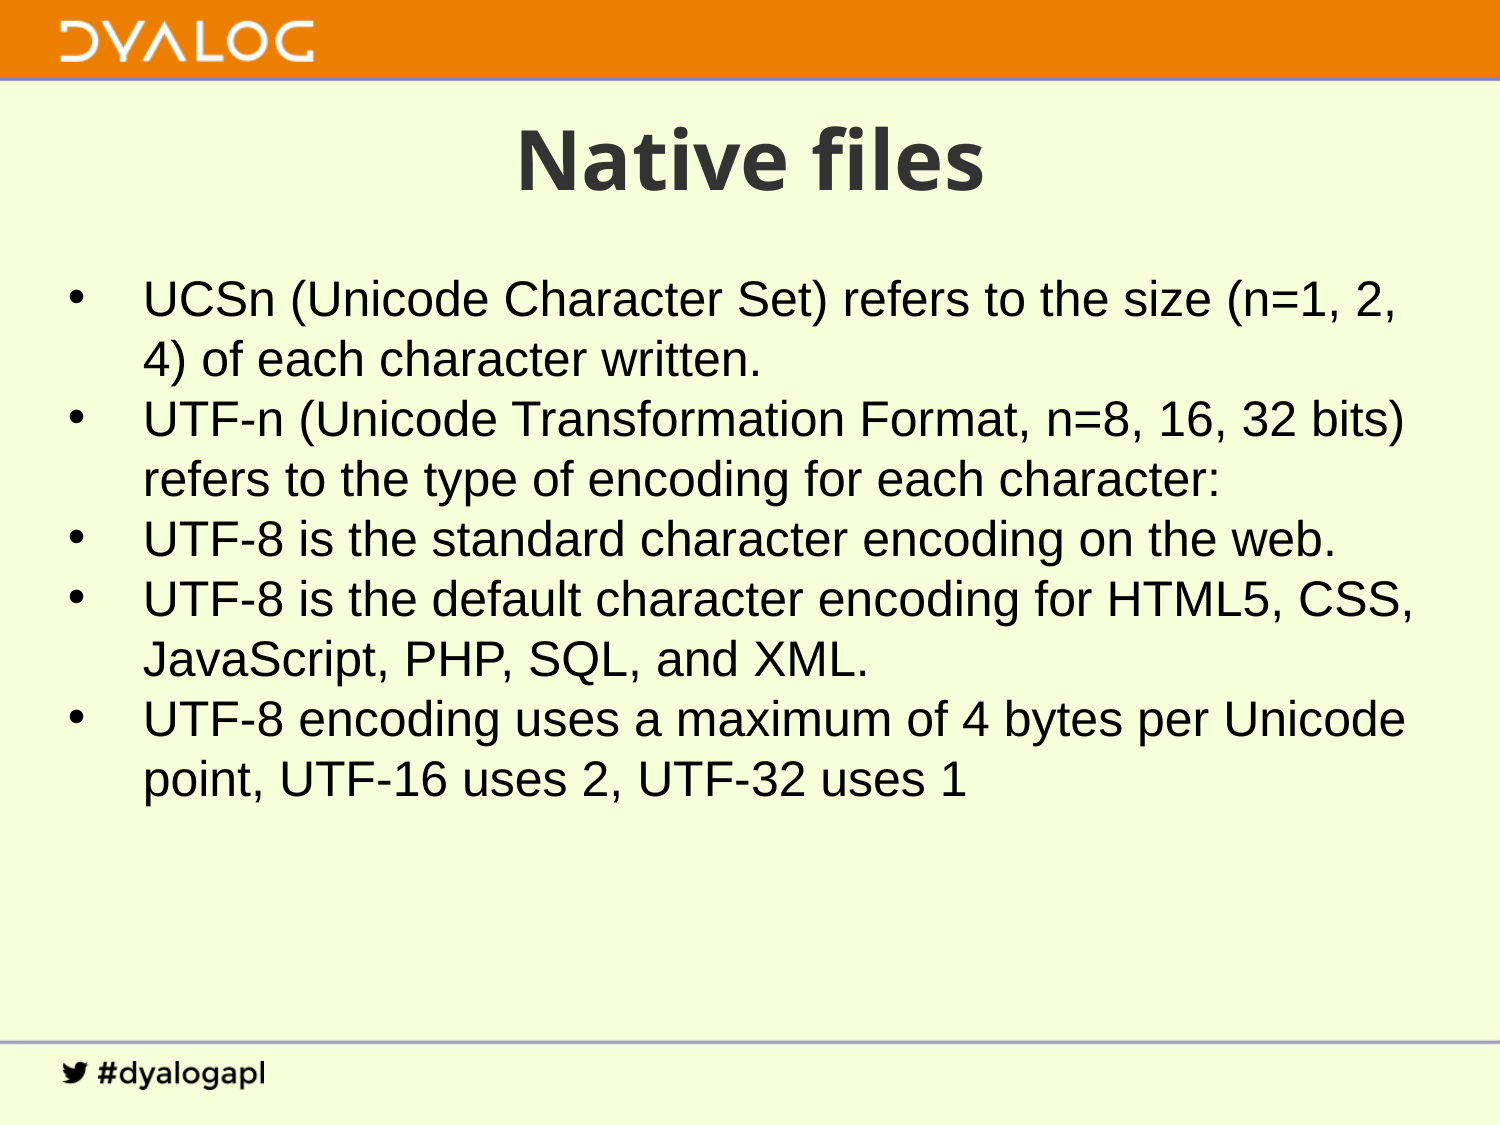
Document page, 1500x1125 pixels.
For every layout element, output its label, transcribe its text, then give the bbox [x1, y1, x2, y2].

title Native files [112, 99, 1388, 268]
subtitle UCSn (Unicode Character Set) refers to the size (n=1, 2, 4) of each character written. UTF-n (Unicode Transformation Format, n=8, 16, 32 bits) refers to the type of encoding for each character: UTF-8 is the standard character encoding on the web. UTF-8 is the default character encoding for HTML5, CSS, JavaScript, PHP, SQL, and XML. UTF-8 encoding uses a maximum of 4 bytes per Unicode point, UTF-16 uses 2, UTF-32 uses 1 [53, 259, 1459, 976]
picture [0, 0, 1500, 1125]
